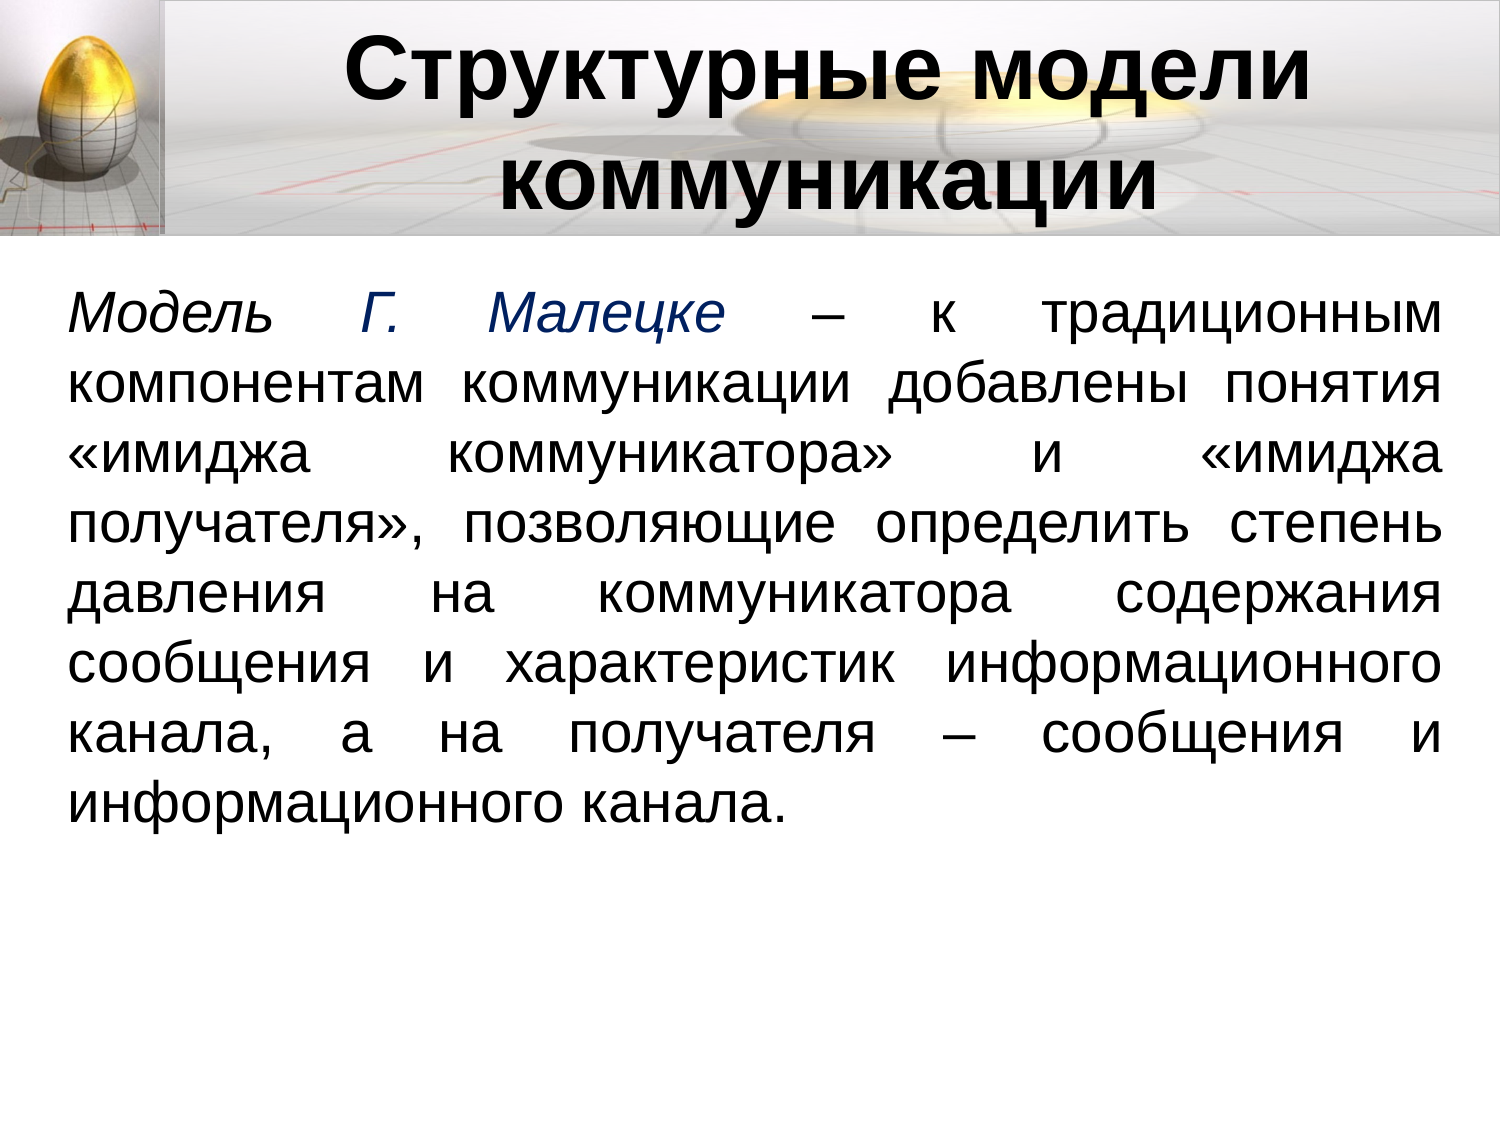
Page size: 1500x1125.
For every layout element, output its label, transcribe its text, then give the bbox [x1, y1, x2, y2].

text_box Модель Г. Малецке – к традиционным компонентам коммуникации добавлены понятия «имиджа коммуникатора» и «имиджа получателя», позволяющие определить степень давления на коммуникатора содержания сообщения и характеристик информационного канала, а на получателя – сообщения и информационного канала. [53, 267, 1459, 842]
title Структурные модели коммуникации [159, 0, 1500, 236]
picture [0, 0, 159, 236]
